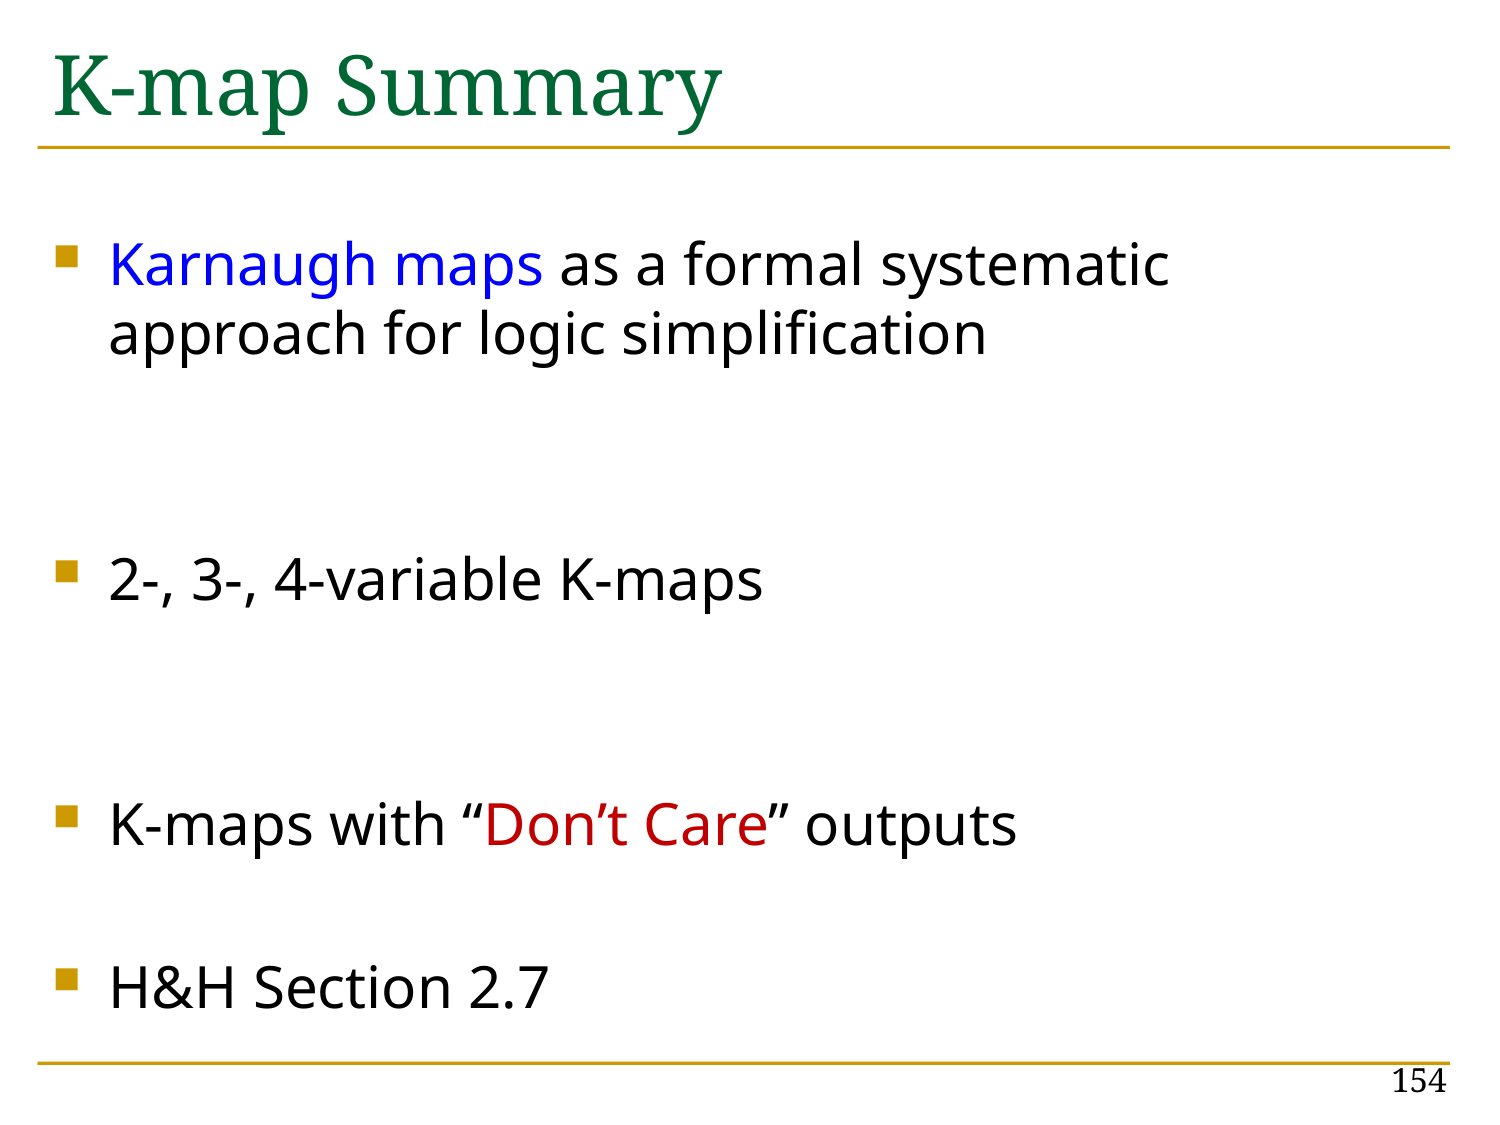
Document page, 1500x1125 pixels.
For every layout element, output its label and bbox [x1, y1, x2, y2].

slide_number [1111, 1036, 1462, 1112]
title [37, 24, 1450, 147]
list [37, 147, 1450, 1007]
